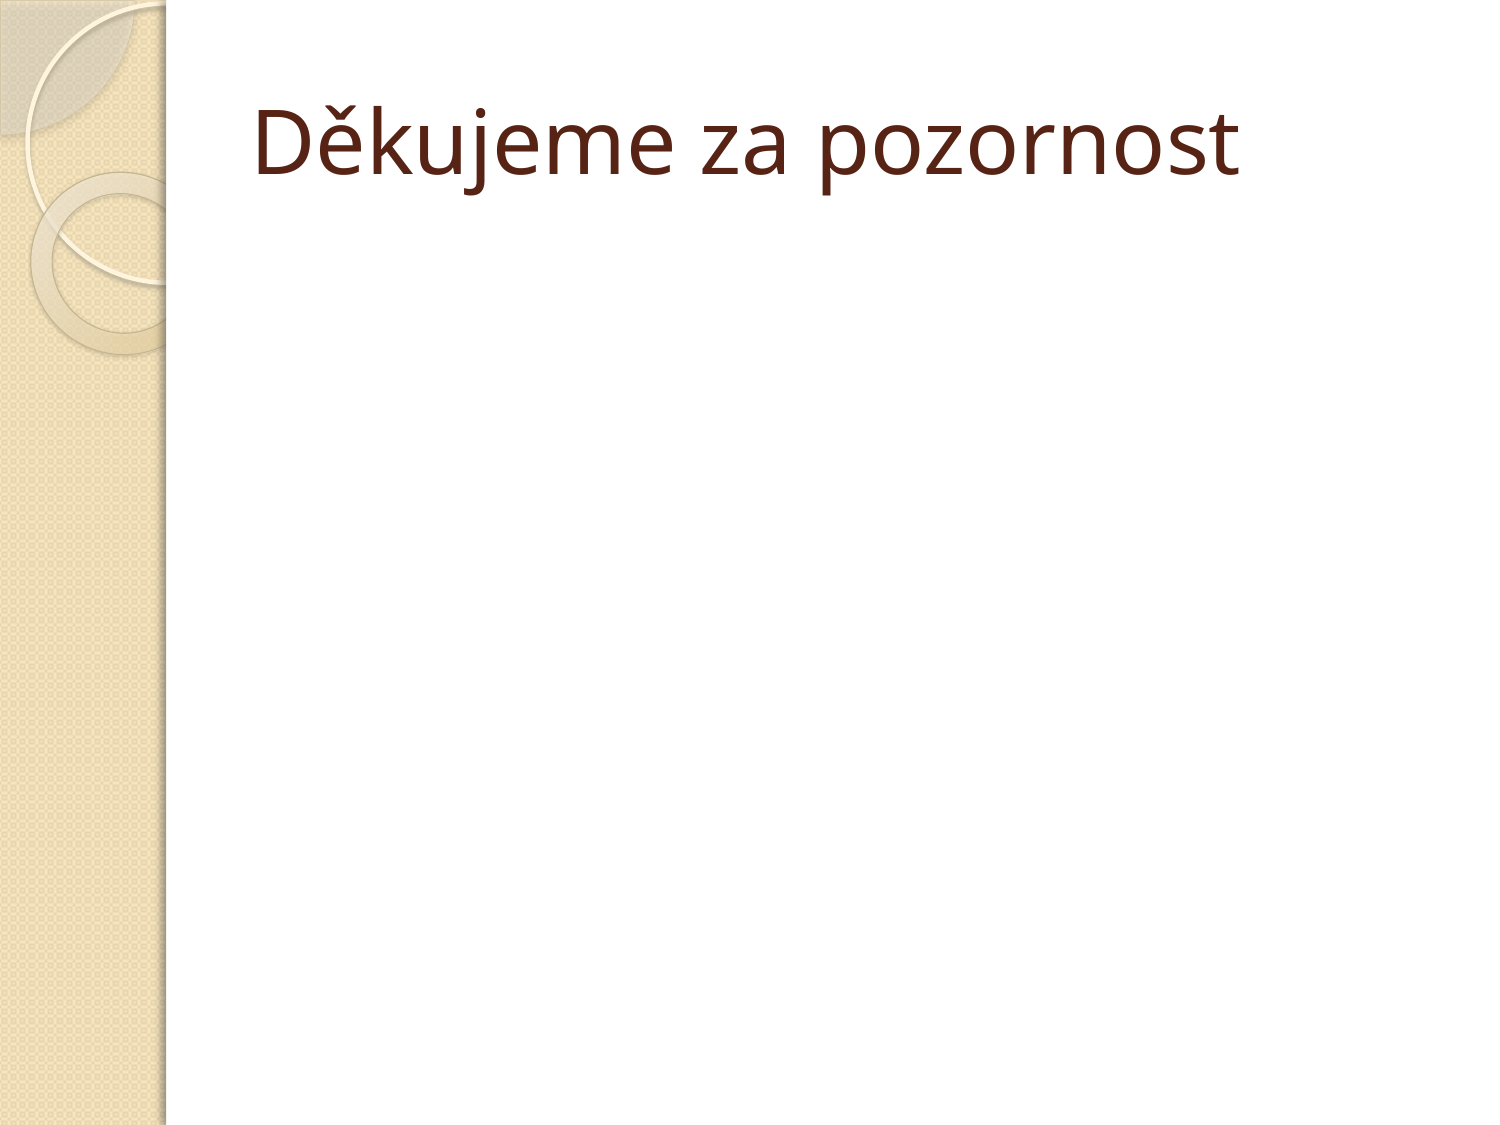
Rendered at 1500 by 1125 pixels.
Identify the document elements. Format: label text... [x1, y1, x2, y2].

title Děkujeme za pozornost [235, 45, 1466, 233]
